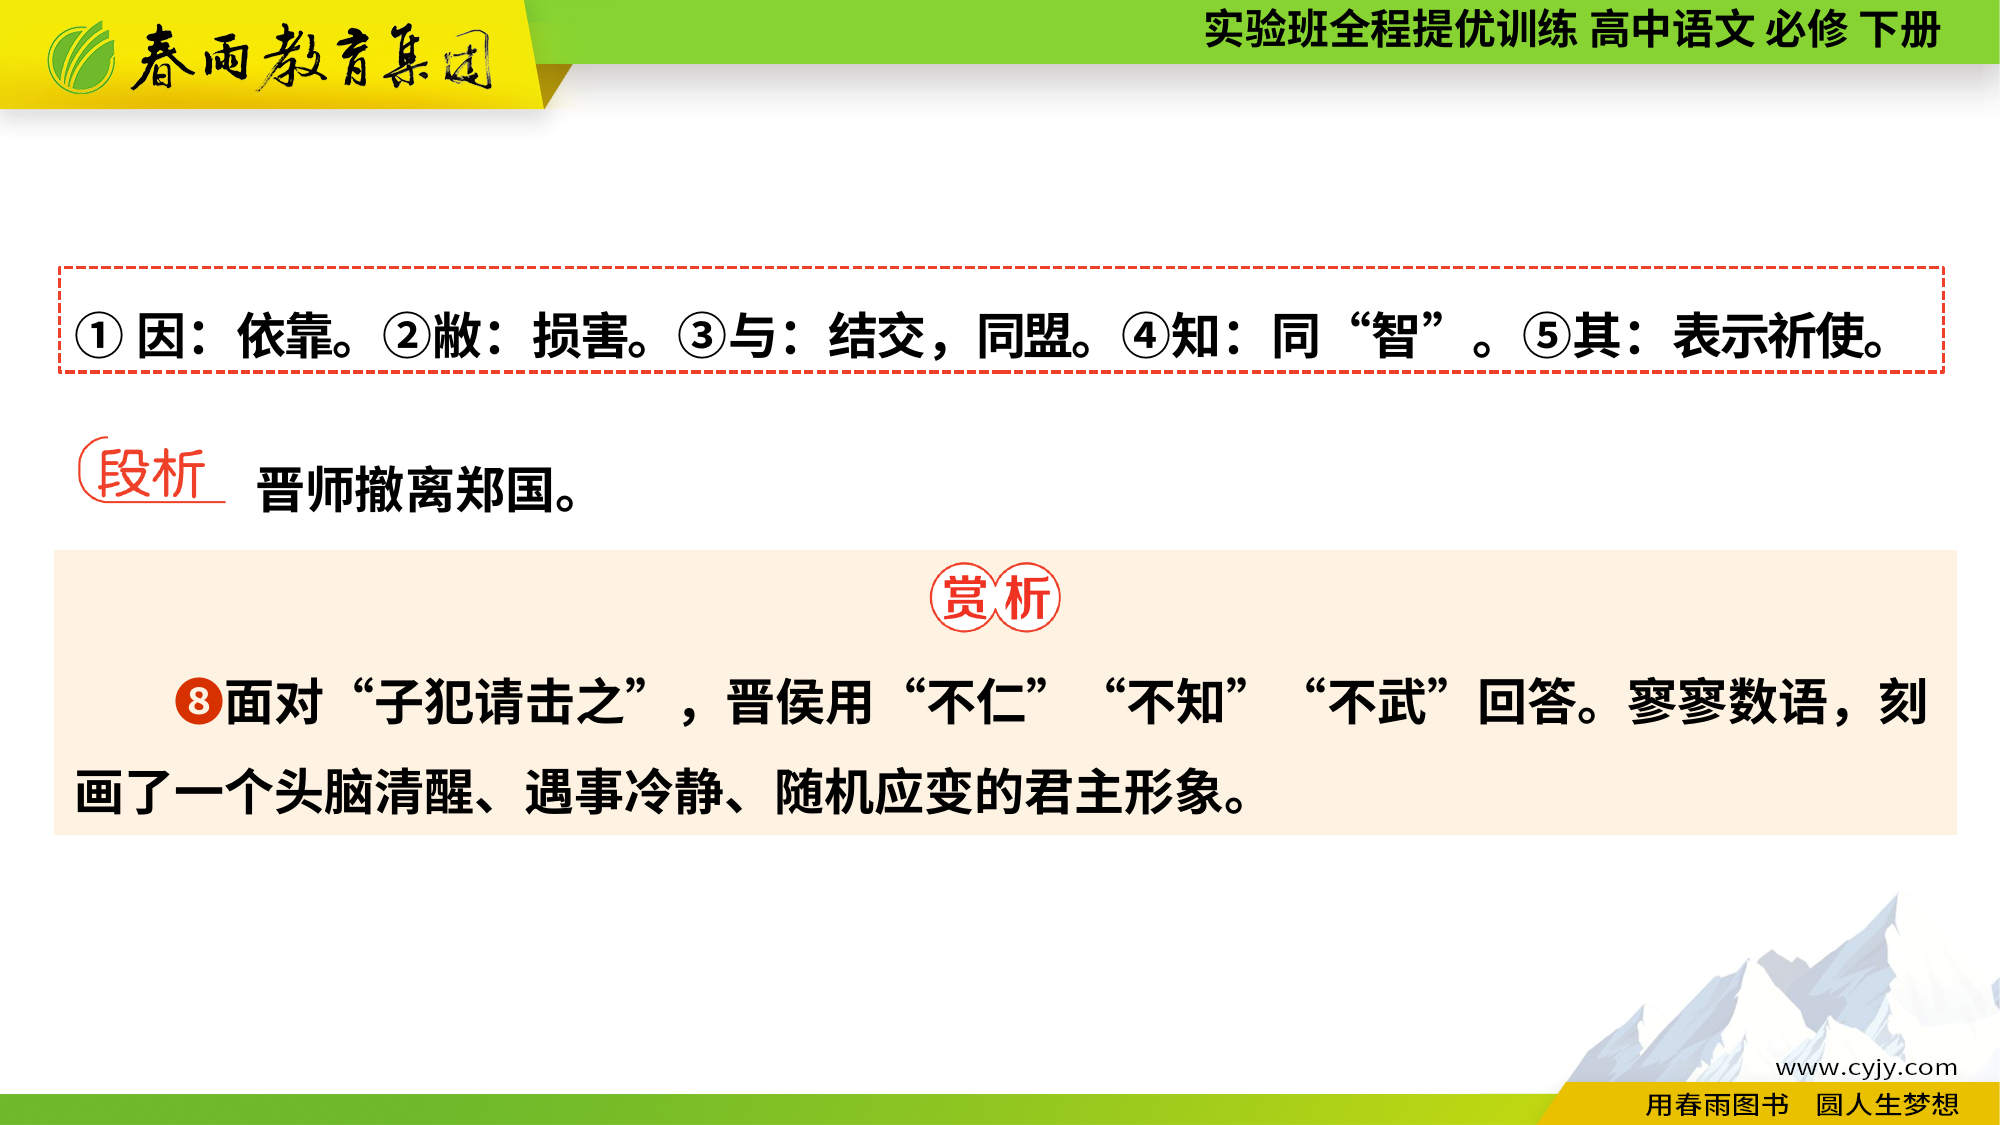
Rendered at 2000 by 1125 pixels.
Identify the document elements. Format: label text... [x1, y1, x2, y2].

picture [0, 0, 2000, 1125]
text_box 晋师撤离郑国。 [59, 420, 1944, 526]
text_box ①因：依靠。②敝：损害。③与：结交，同盟。④知：同“智”。⑤其：表示祈使。 [59, 267, 1944, 373]
